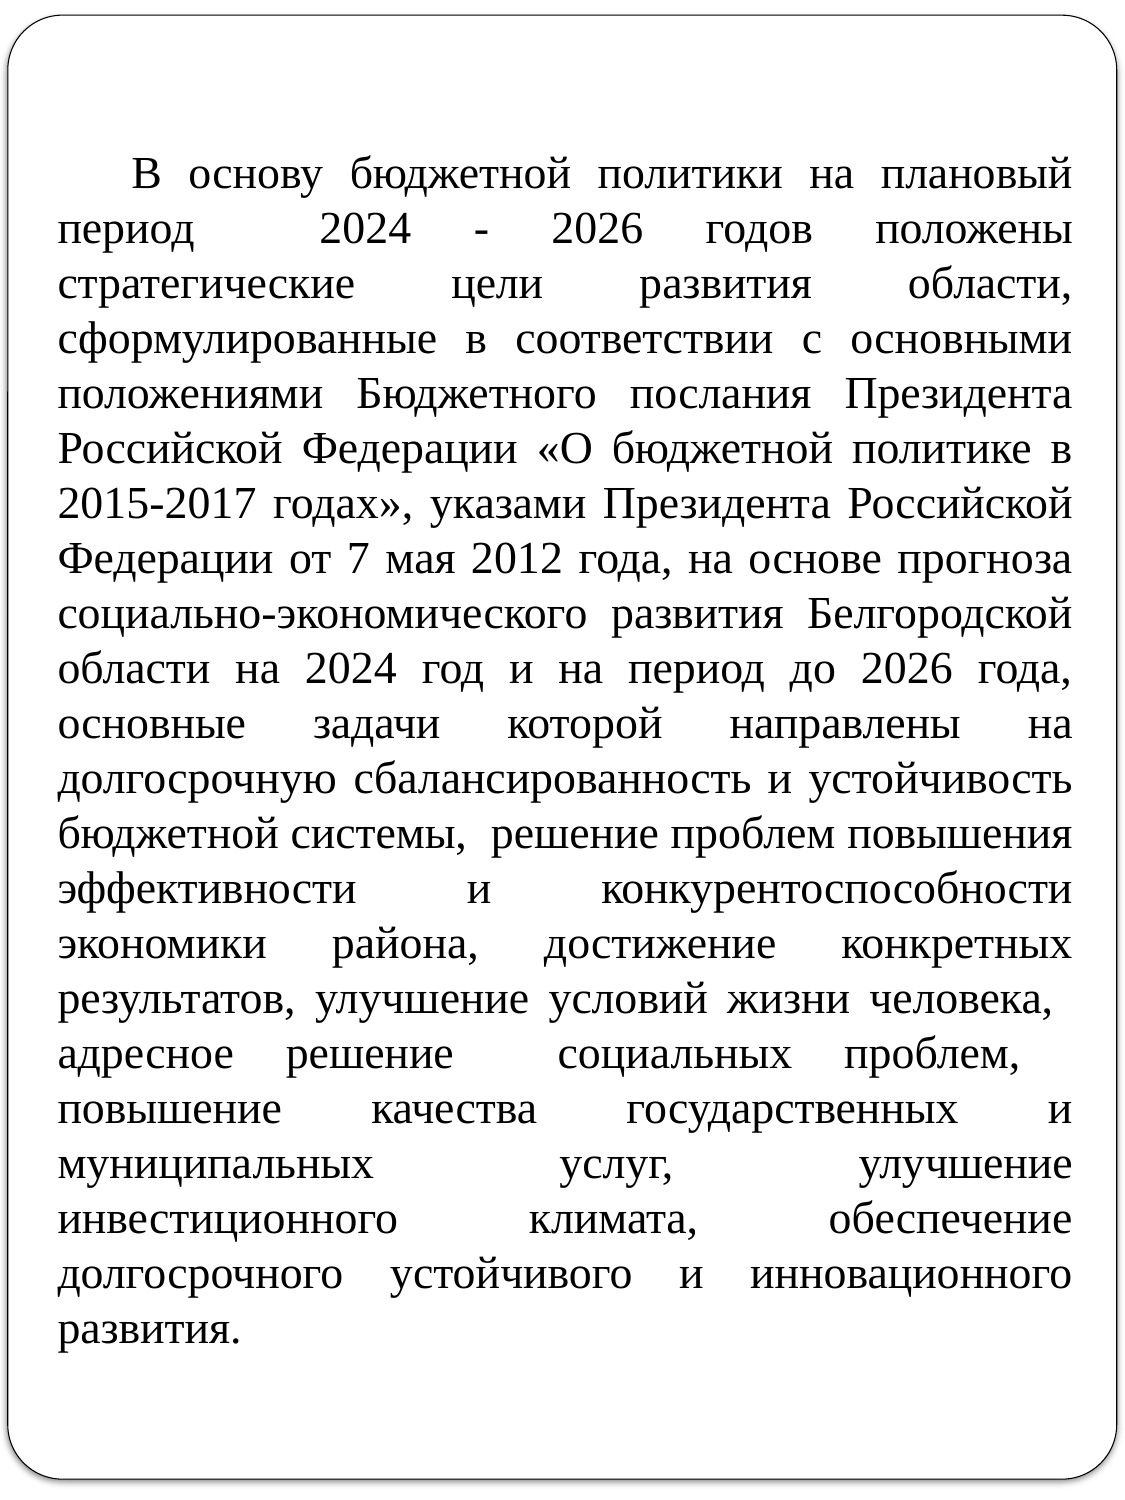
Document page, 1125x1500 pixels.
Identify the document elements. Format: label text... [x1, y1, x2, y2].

text_box В основу бюджетной политики на плановый период 2024 - 2026 годов положены стратегические цели развития области, сформулированные в соответствии с основными положениями Бюджетного послания Президента Российской Федерации «О бюджетной политике в 2015-2017 годах», указами Президента Российской Федерации от 7 мая 2012 года, на основе прогноза социально-экономического развития Белгородской области на 2024 год и на период до 2026 года, основные задачи которой направлены на долгосрочную сбалансированность и устойчивость бюджетной системы, решение проблем повышения эффективности и конкурентоспособности экономики района, достижение конкретных результатов, улучшение условий жизни человека, адресное решение социальных проблем, повышение качества государственных и муниципальных услуг, улучшение инвестиционного климата, обеспечение долгосрочного устойчивого и инновационного развития. [42, 135, 1089, 1416]
